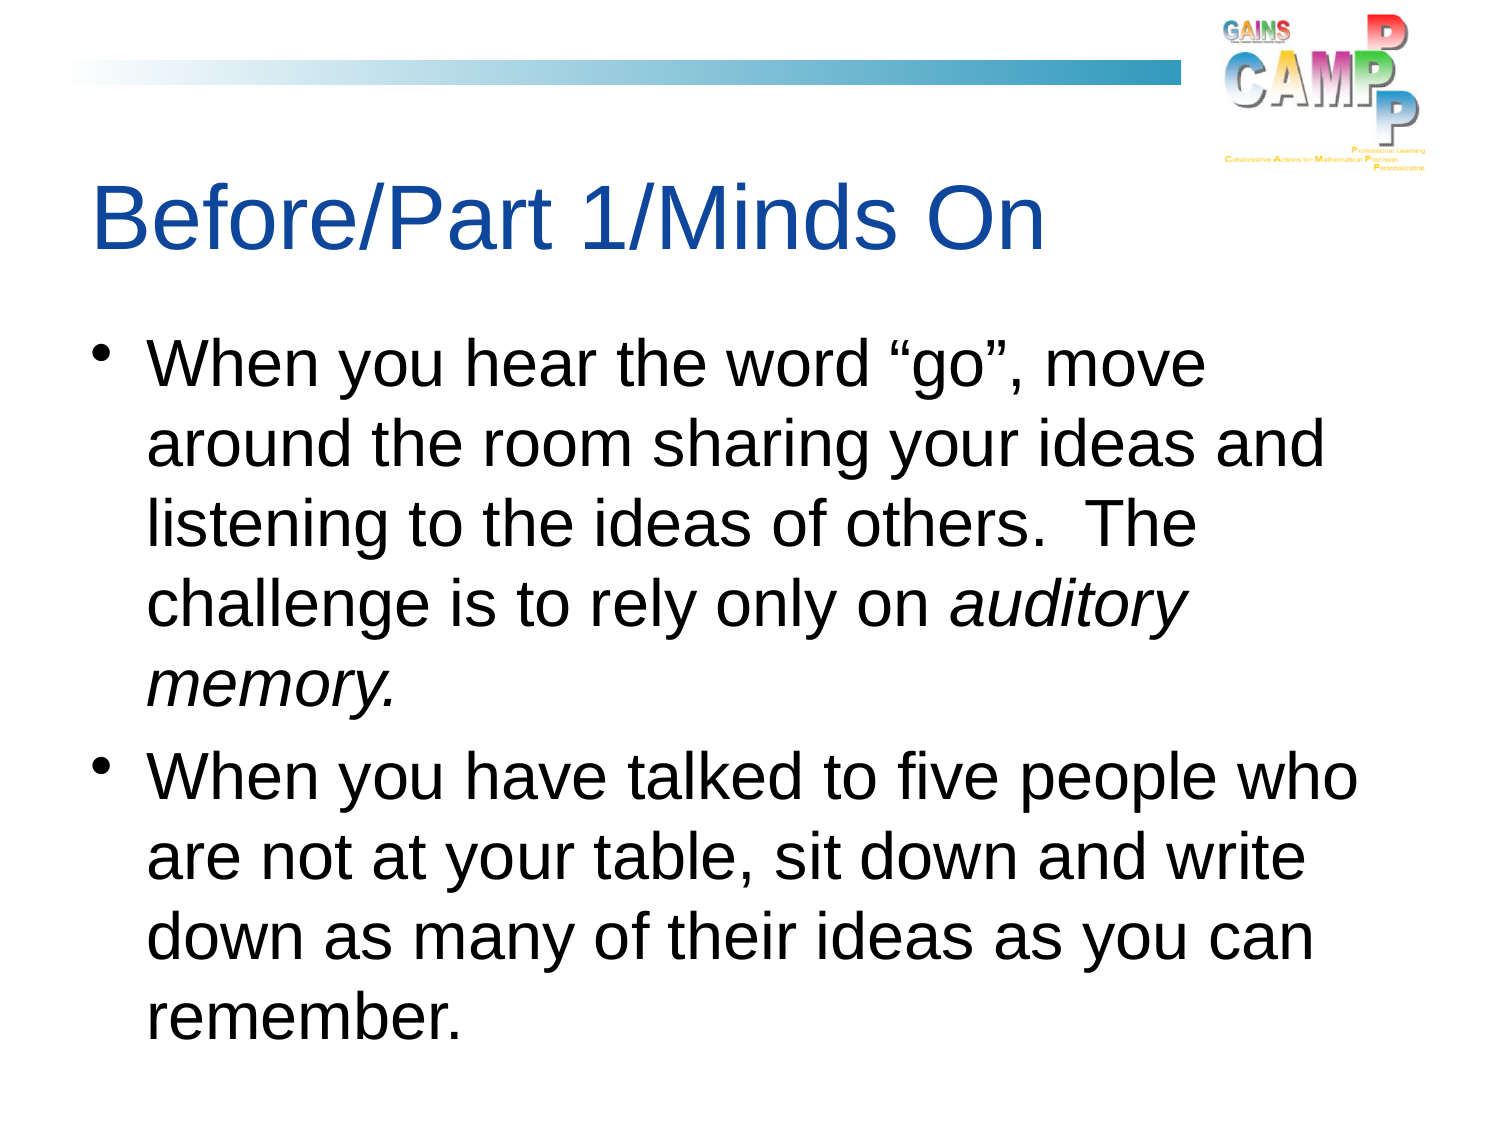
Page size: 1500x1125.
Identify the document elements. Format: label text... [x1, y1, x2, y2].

picture [1204, 0, 1442, 190]
title Before/Part 1/Minds On [74, 124, 1426, 301]
list When you hear the word “go”, move around the room sharing your ideas and listening to the ideas of others. The challenge is to rely only on auditory memory. When you have talked to five people who are not at your table, sit down and write down as many of their ideas as you can remember. [74, 312, 1426, 1088]
